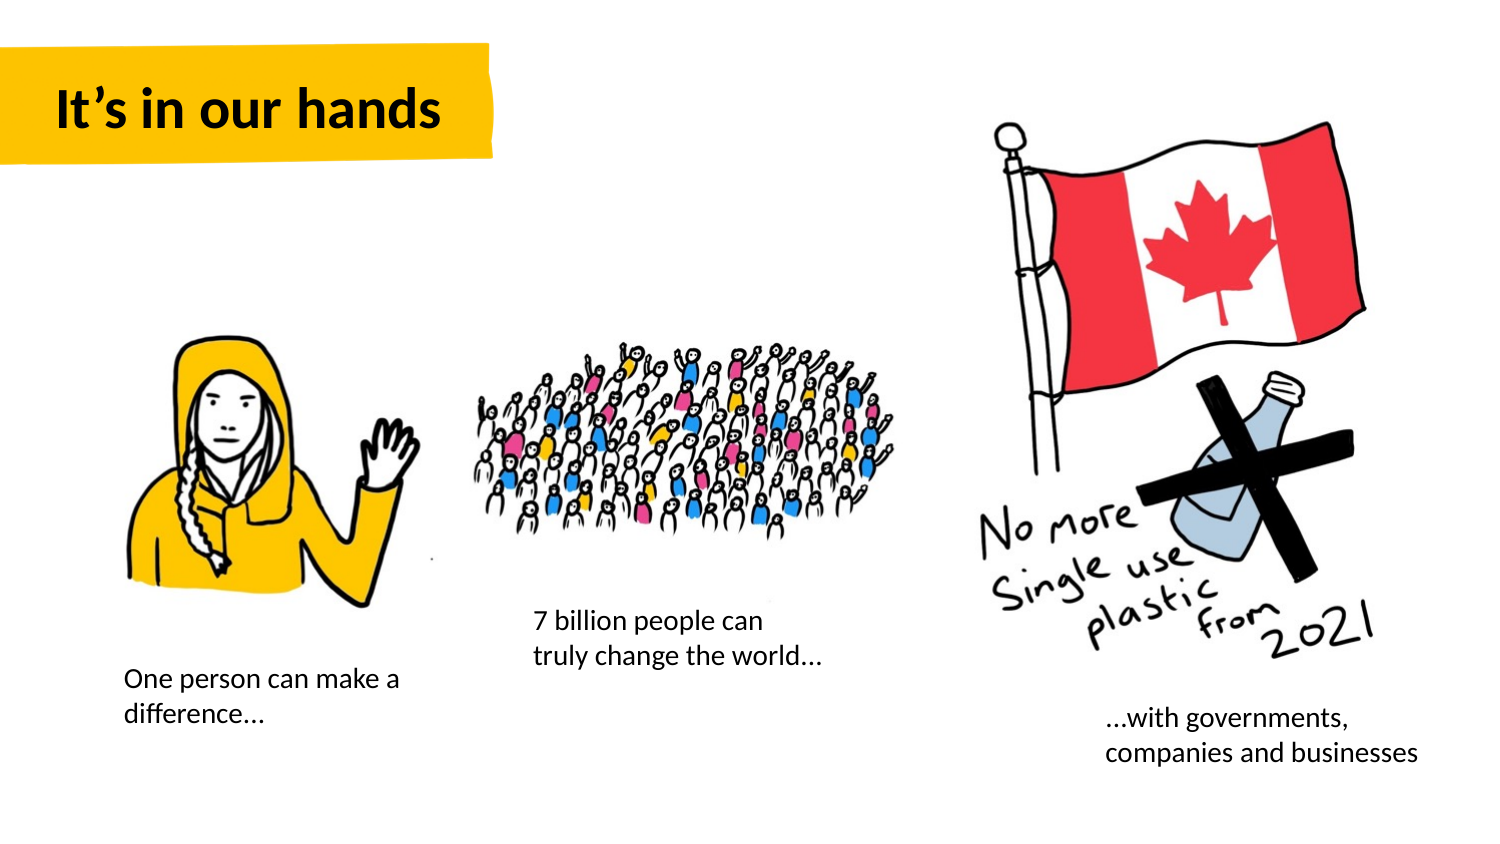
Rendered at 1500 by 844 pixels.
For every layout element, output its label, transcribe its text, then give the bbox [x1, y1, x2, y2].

text_box One person can make a difference... [108, 716, 417, 780]
picture [0, 0, 1404, 708]
text_box ...with governments, companies and businesses [1090, 683, 1461, 778]
